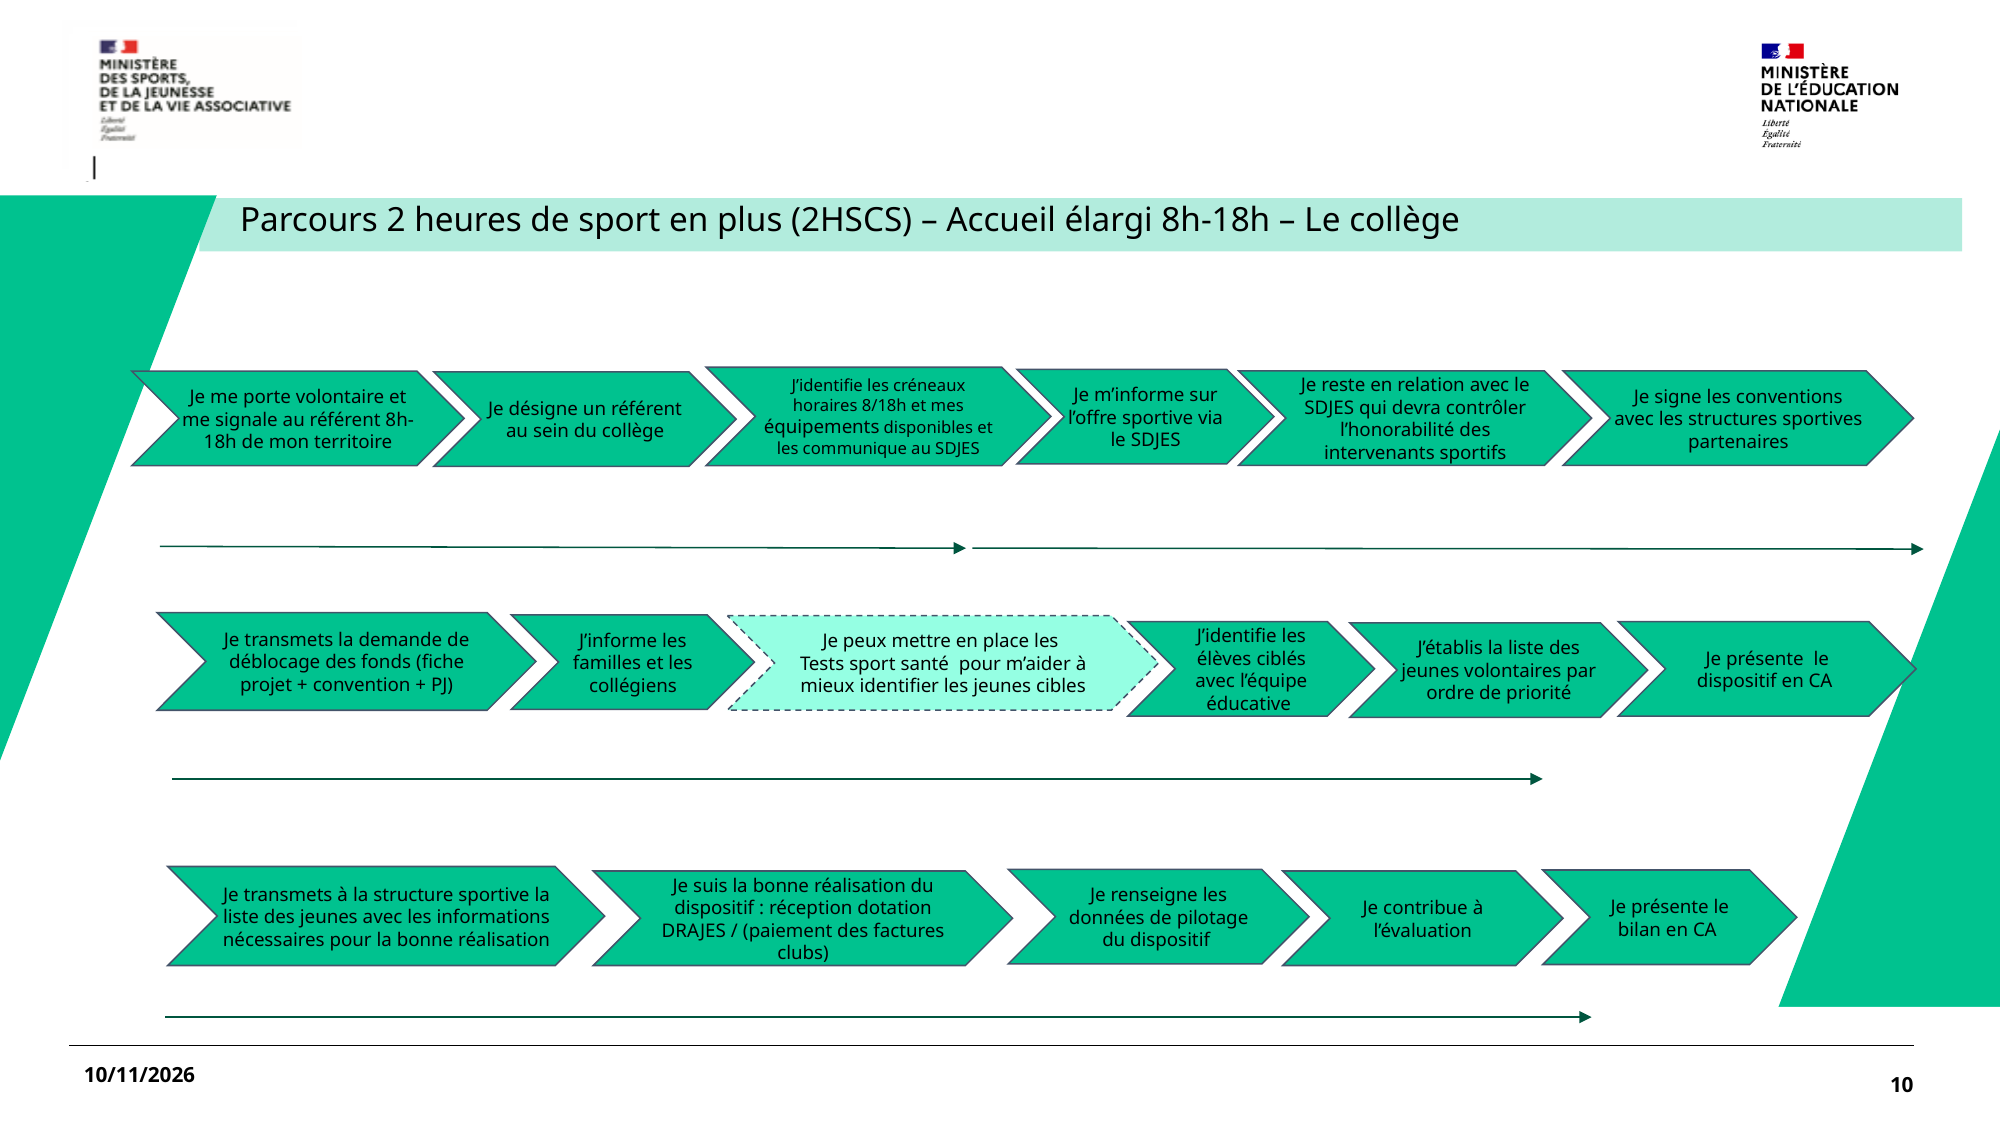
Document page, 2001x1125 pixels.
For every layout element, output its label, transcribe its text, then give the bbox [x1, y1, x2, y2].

text_box J’informe les familles et les collégiens [511, 614, 755, 710]
text_box Je transmets la demande de déblocage des fonds (fiche projet + convention + PJ) [157, 612, 536, 711]
text_box Je présente le bilan en CA [1542, 870, 1797, 965]
text_box Je présente le dispositif en CA [1618, 621, 1917, 717]
text_box Je peux mettre en place les Tests sport santé pour m’aider à mieux identifier les jeunes cibles [727, 615, 1159, 711]
text_box Je renseigne les données de pilotage du dispositif [1008, 869, 1310, 964]
text_box Parcours 2 heures de sport en plus (2HSCS) – Accueil élargi 8h-18h – Le collège [199, 198, 1963, 252]
text_box Je désigne un référent au sein du collège [433, 371, 737, 467]
picture [62, 20, 302, 183]
text_box J’identifie les élèves ciblés avec l’équipe éducative [1128, 621, 1375, 717]
picture [1743, 34, 1914, 157]
text_box Je transmets à la structure sportive la liste des jeunes avec les informations nécessaires pour la bonne réalisation [167, 866, 605, 966]
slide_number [69, 1046, 519, 1107]
text_box Je me porte volontaire et me signale au référent 8h-18h de mon territoire [131, 371, 465, 466]
text_box Je reste en relation avec le SDJES qui devra contrôler l’honorabilité des intervenants sportifs [1238, 370, 1592, 466]
text_box Je signe les conventions avec les structures sportives partenaires [1563, 370, 1914, 466]
text_box Je suis la bonne réalisation du dispositif : réception dotation DRAJES / (paiement des factures clubs) [593, 871, 1013, 966]
slide_number 10 [1618, 1046, 1914, 1125]
text_box Je contribue à l’évaluation [1282, 871, 1564, 966]
text_box J’identifie les créneaux horaires 8/18h et mes équipements disponibles et les communique au SDJES [706, 367, 1051, 466]
text_box Je m’informe sur l’offre sportive via le SDJES [1017, 369, 1274, 464]
text_box J’établis la liste des jeunes volontaires par ordre de priorité [1349, 622, 1648, 718]
